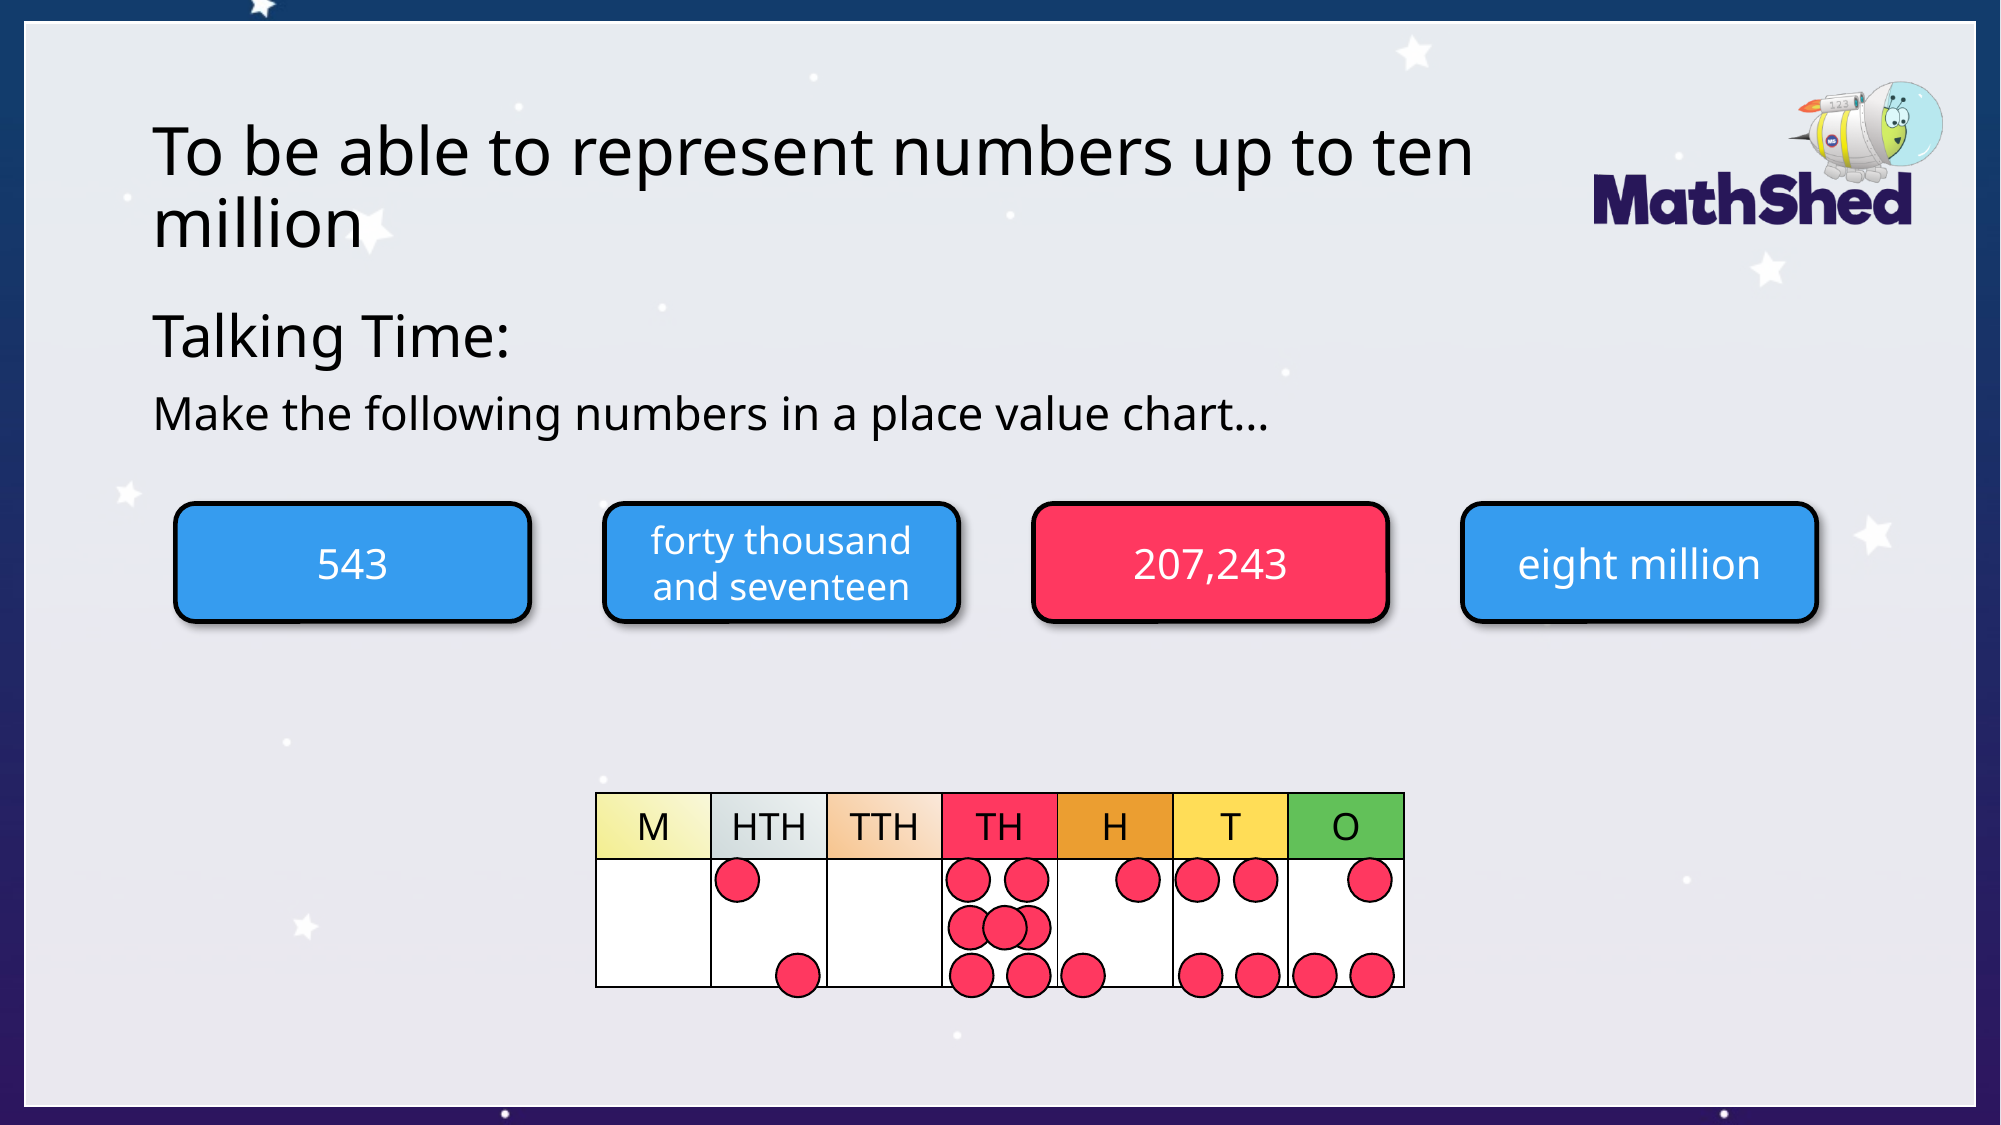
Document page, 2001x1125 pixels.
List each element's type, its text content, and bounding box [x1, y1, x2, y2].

table_header O [1289, 794, 1403, 858]
text_box [1292, 952, 1338, 999]
picture [0, 0, 2001, 1125]
table_cell [1174, 860, 1287, 986]
table_header HTH [712, 794, 826, 858]
text_box [1174, 857, 1221, 903]
text_box [947, 904, 988, 951]
text_box forty thousand and seventeen [603, 502, 960, 623]
text_box [1003, 857, 1050, 903]
table_cell [1058, 860, 1172, 986]
text_box [1232, 857, 1279, 903]
text_box [945, 857, 992, 903]
text_box [1060, 952, 1106, 999]
table_cell [712, 860, 826, 986]
table_header TH [943, 794, 1057, 858]
text_box [1347, 857, 1393, 903]
table_cell [597, 860, 710, 986]
table_header T [1174, 794, 1287, 858]
text_box eight million [1461, 502, 1818, 623]
text_box 207,243 [1032, 502, 1389, 623]
table_cell [828, 860, 941, 986]
table_header M [597, 794, 710, 858]
table_cell [943, 860, 1057, 986]
text_box [1177, 952, 1224, 999]
text_box [1235, 952, 1281, 999]
text_box [1349, 952, 1395, 999]
text_box [1115, 857, 1161, 903]
list Talking Time: Make the following numbers in a place value chart… [137, 299, 1863, 1014]
table_cell [1289, 860, 1403, 986]
text_box [714, 857, 761, 903]
text_box [948, 952, 995, 999]
text_box [1006, 952, 1052, 999]
text_box [982, 904, 1028, 951]
table_header H [1058, 794, 1172, 858]
text_box 543 [174, 502, 531, 623]
title To be able to represent numbers up to ten million [137, 81, 1578, 299]
text_box [1017, 904, 1052, 951]
table_header TTH [828, 794, 941, 858]
text_box [775, 952, 821, 999]
